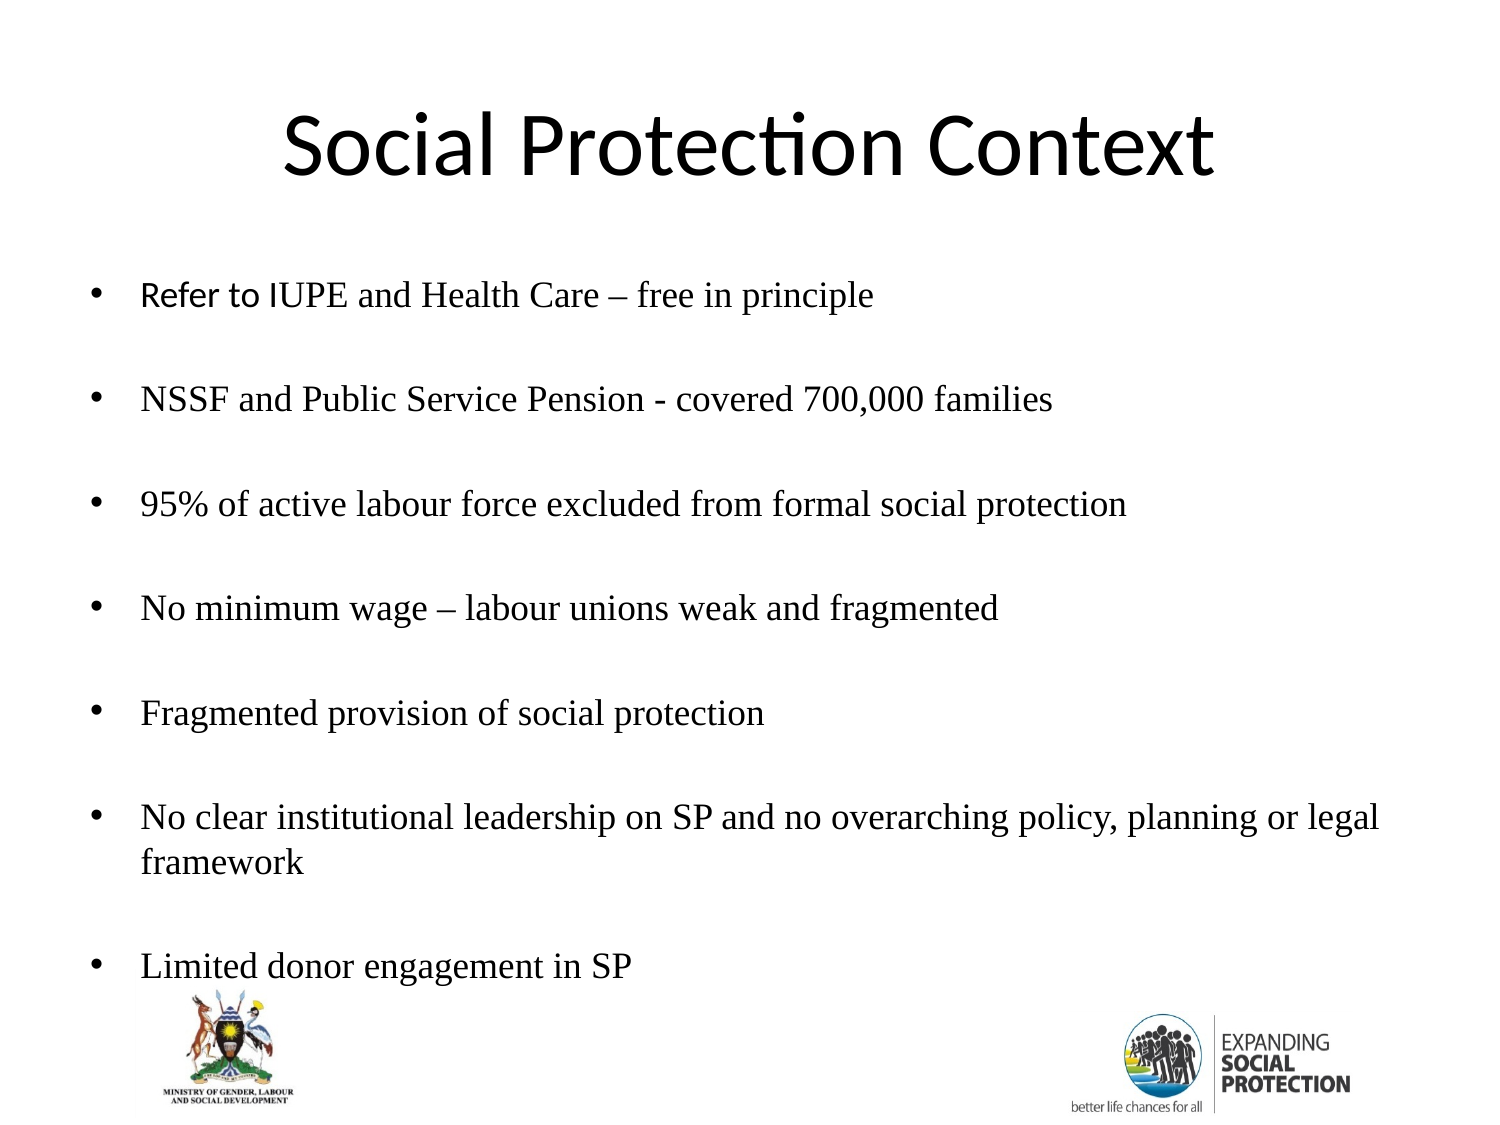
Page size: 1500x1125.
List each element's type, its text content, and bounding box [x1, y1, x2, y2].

picture [1068, 1011, 1353, 1116]
list Refer to IUPE and Health Care – free in principle NSSF and Public Service Pension - covered 700,000 families 95% of active labour force excluded from formal social protection No minimum wage – labour unions weak and fragmented Fragmented provision of social protection No clear institutional leadership on SP and no overarching policy, planning or legal framework Limited donor engagement in SP [75, 262, 1425, 1005]
picture [135, 1005, 323, 1118]
title Social Protection Context [75, 45, 1425, 233]
